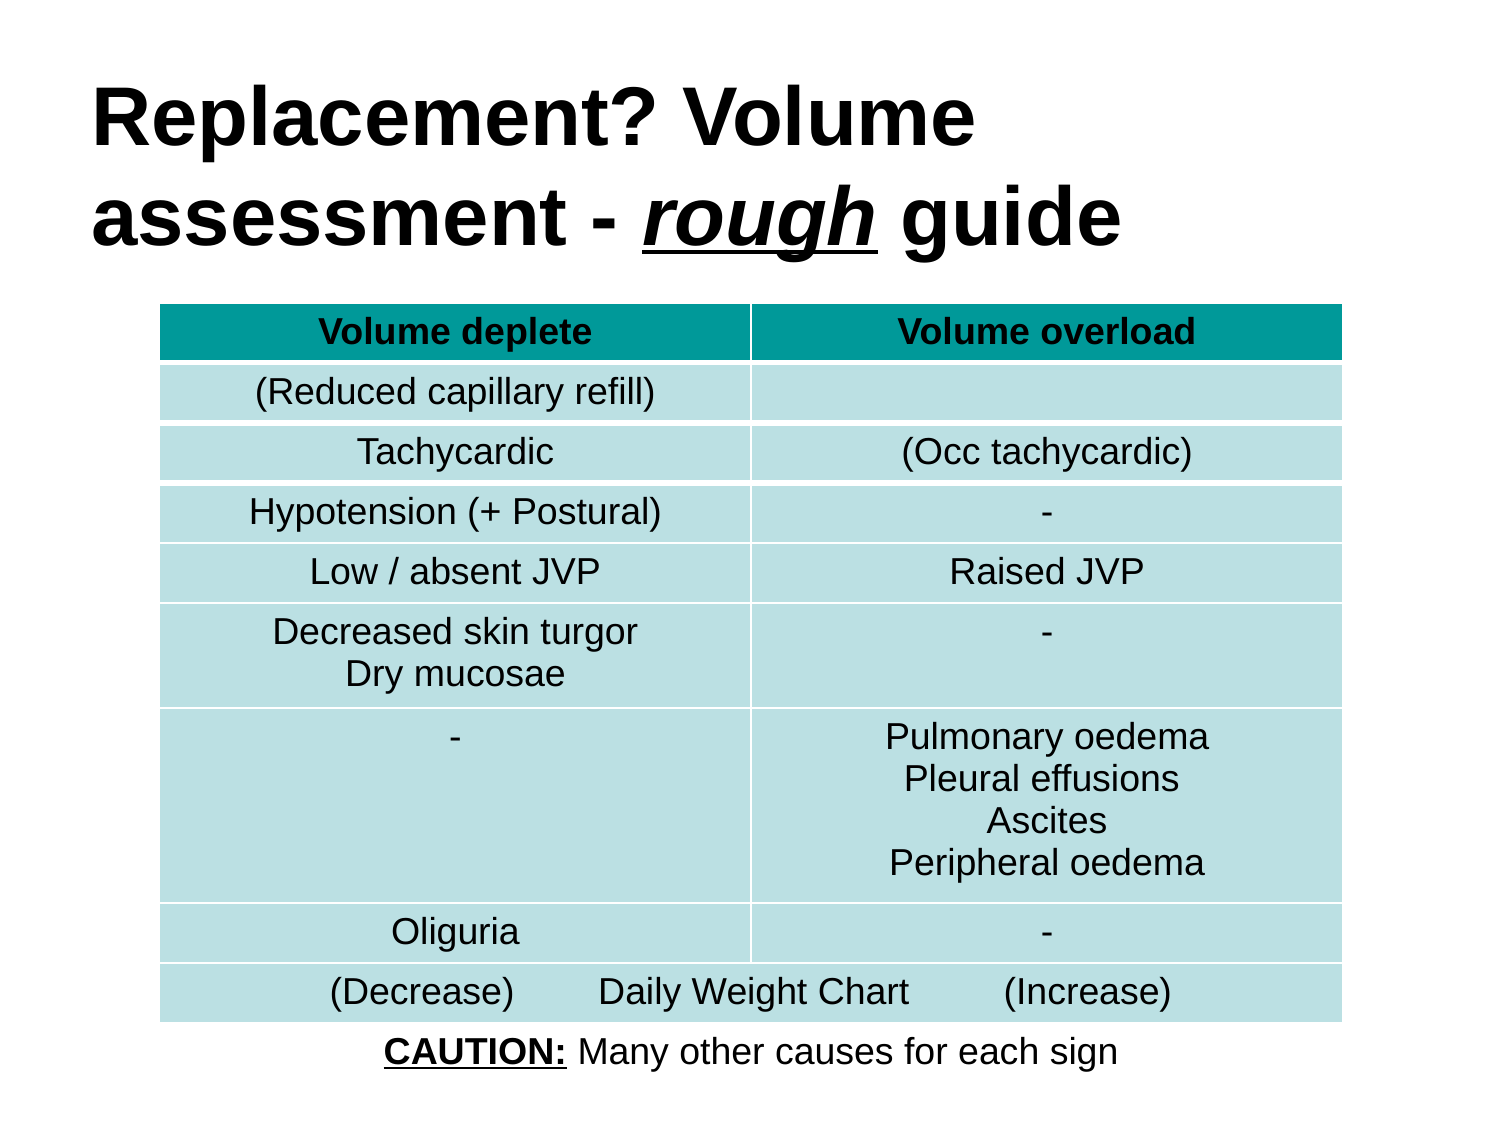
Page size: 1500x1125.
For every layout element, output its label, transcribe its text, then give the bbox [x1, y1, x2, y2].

table_cell Raised JVP [752, 544, 1342, 602]
table_cell - [752, 904, 1342, 962]
table_cell Pulmonary oedema Pleural effusions Ascites Peripheral oedema [752, 709, 1342, 902]
table_cell (Decrease) Daily Weight Chart (Increase) [160, 964, 1342, 1022]
table_cell Decreased skin turgor Dry mucosae [160, 604, 750, 707]
table_cell CAUTION: Many other causes for each sign [160, 1024, 1342, 1082]
table_header Volume deplete [160, 304, 750, 360]
table_cell Hypotension (+ Postural) [160, 486, 750, 542]
text_box Replacement? Volume assessment - rough guide [76, 54, 1447, 270]
table_cell - [752, 486, 1342, 542]
table_cell (Occ tachycardic) [752, 426, 1342, 480]
table_cell Low / absent JVP [160, 544, 750, 602]
table_cell Oliguria [160, 904, 750, 962]
table_cell [752, 365, 1342, 420]
table_cell - [752, 604, 1342, 707]
table_cell - [160, 709, 750, 902]
table_header Volume overload [752, 304, 1342, 360]
table_cell Tachycardic [160, 426, 750, 480]
table_cell (Reduced capillary refill) [160, 365, 750, 420]
